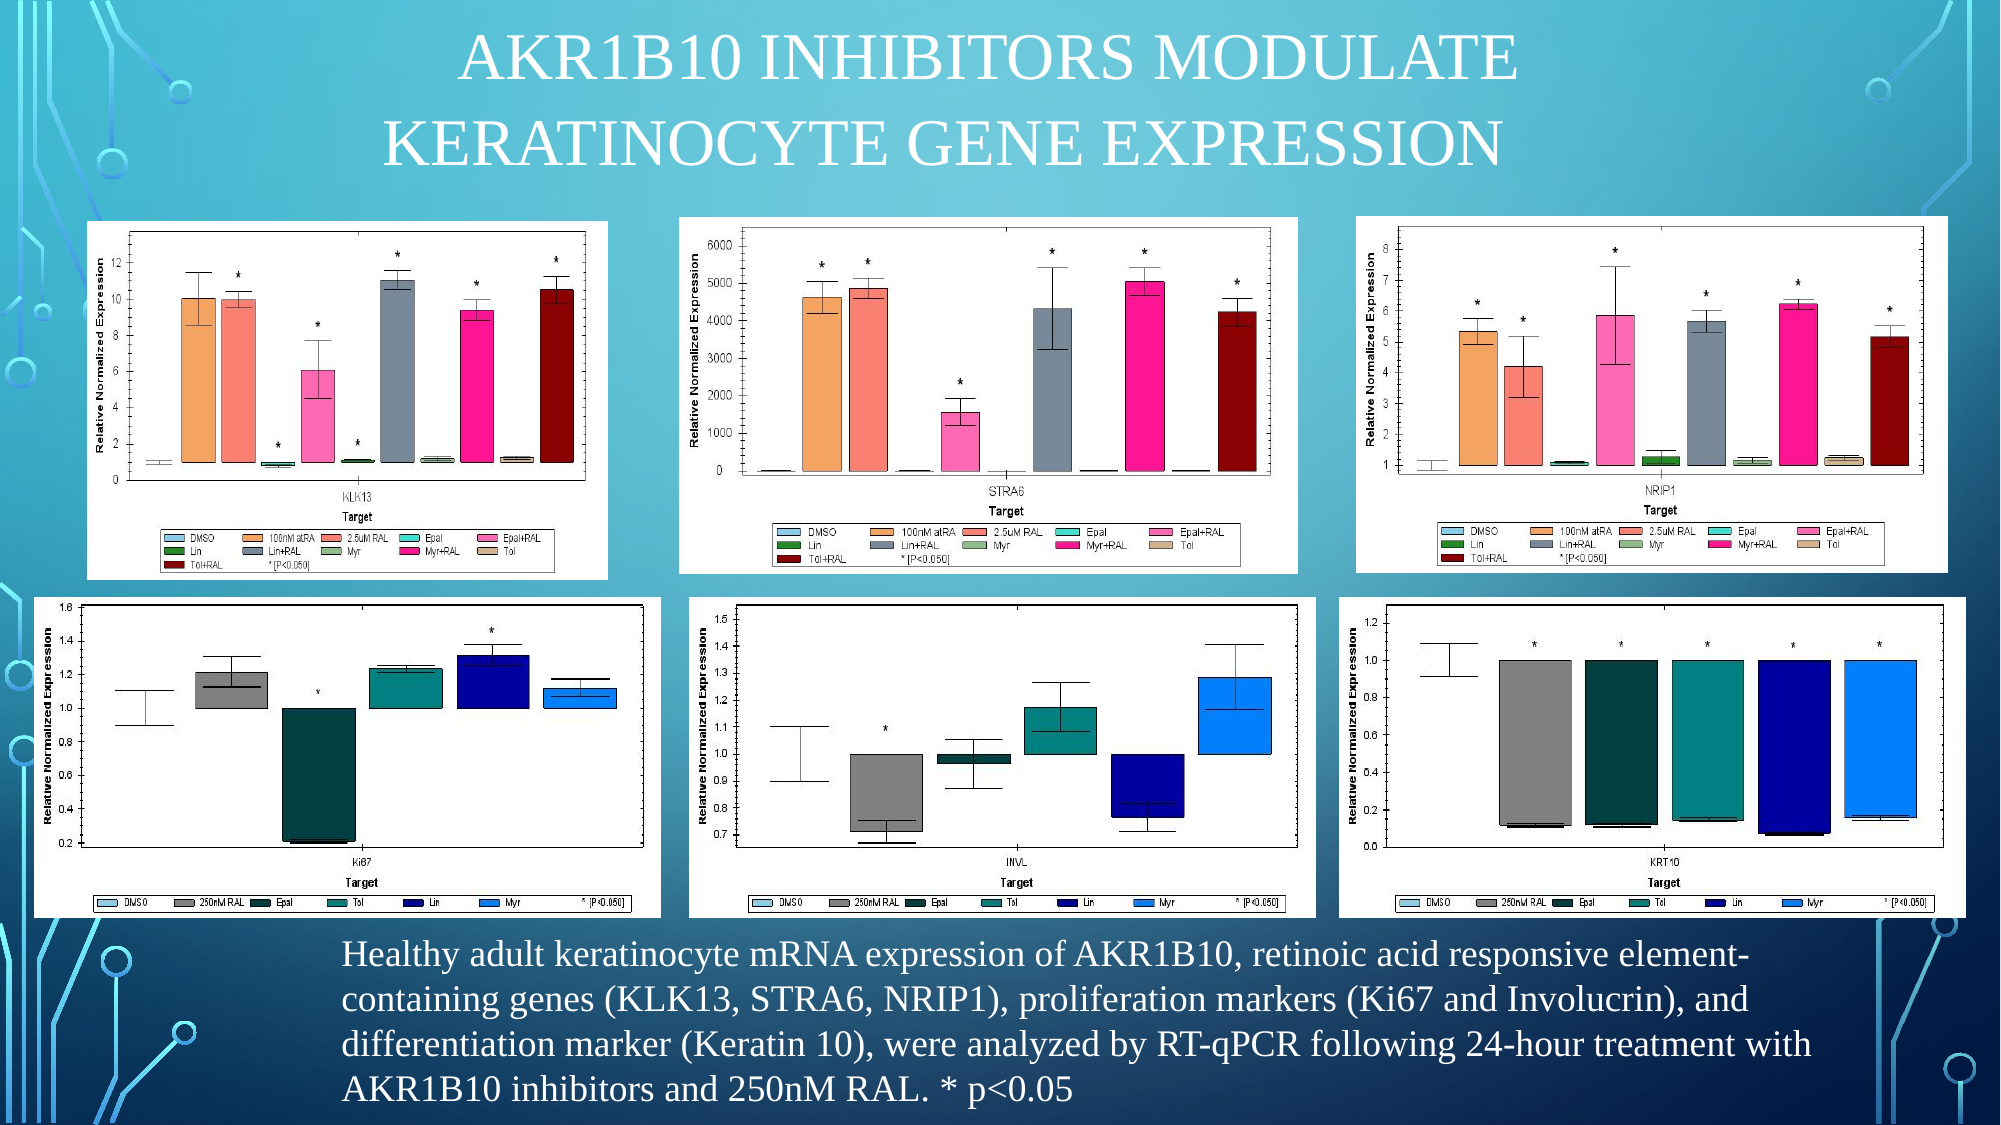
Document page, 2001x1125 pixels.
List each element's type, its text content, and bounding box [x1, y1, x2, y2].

picture [1356, 216, 1949, 573]
picture [688, 597, 1316, 918]
text_box AKR1B10 inhibitors modulate keratinocyte gene expression [367, 0, 1575, 243]
picture [679, 217, 1298, 574]
picture [34, 597, 662, 918]
picture [1338, 597, 1966, 918]
text_box Healthy adult keratinocyte mRNA expression of AKR1B10, retinoic acid responsive element-containing genes (KLK13, STRA6, NRIP1), proliferation markers (Ki67 and Involucrin), and differentiation marker (Keratin 10), were analyzed by RT-qPCR following 24-hour treatment with AKR1B10 inhibitors and 250nM RAL. * p<0.05 [326, 921, 1888, 1116]
picture [87, 221, 608, 580]
